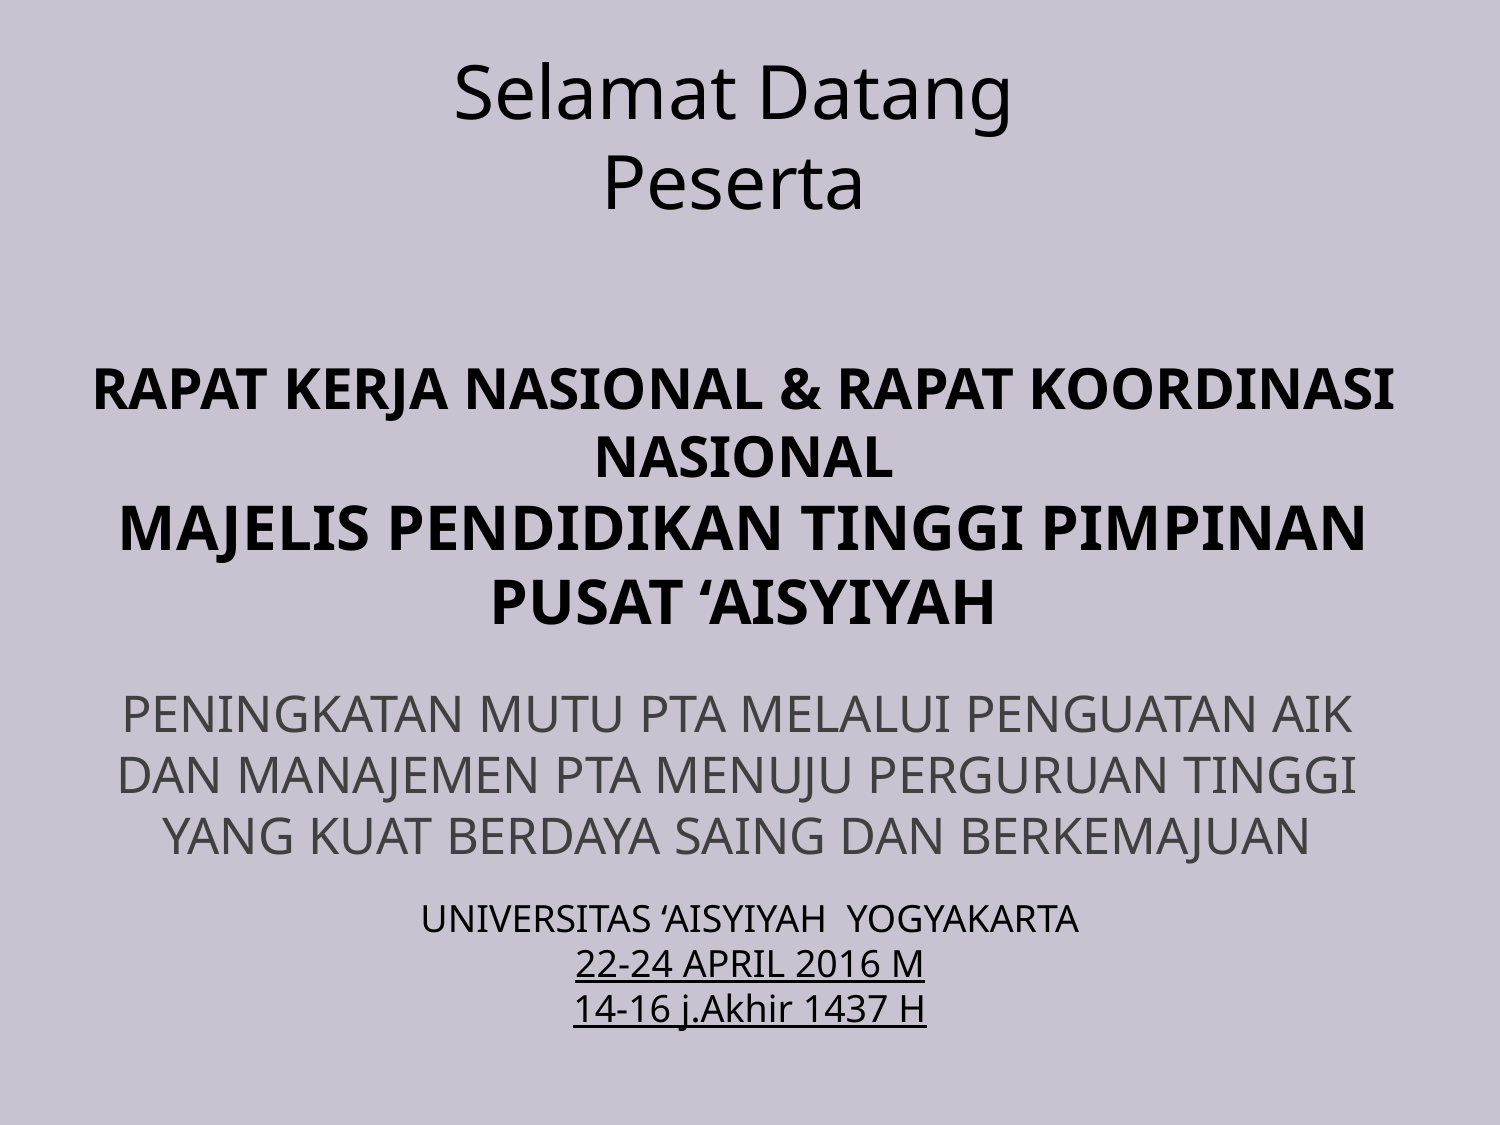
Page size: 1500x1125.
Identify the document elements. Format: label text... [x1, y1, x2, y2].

title RAPAT KERJA NASIONAL & RAPAT KOORDINASI NASIONAL MAJELIS PENDIDIKAN TINGGI PIMPINAN PUSAT ‘AISYIYAH [50, 350, 1438, 638]
subtitle PENINGKATAN MUTU PTA MELALUI PENGUATAN AIK DAN MANAJEMEN PTA MENUJU PERGURUAN TINGGI YANG KUAT BERDAYA SAING DAN BERKEMAJUAN [50, 675, 1425, 875]
text_box Selamat Datang Peserta [74, 37, 1413, 233]
text_box UNIVERSITAS ‘AISYIYAH YOGYAKARTA 22-24 APRIL 2016 M 14-16 j.Akhir 1437 H [174, 887, 1325, 1083]
